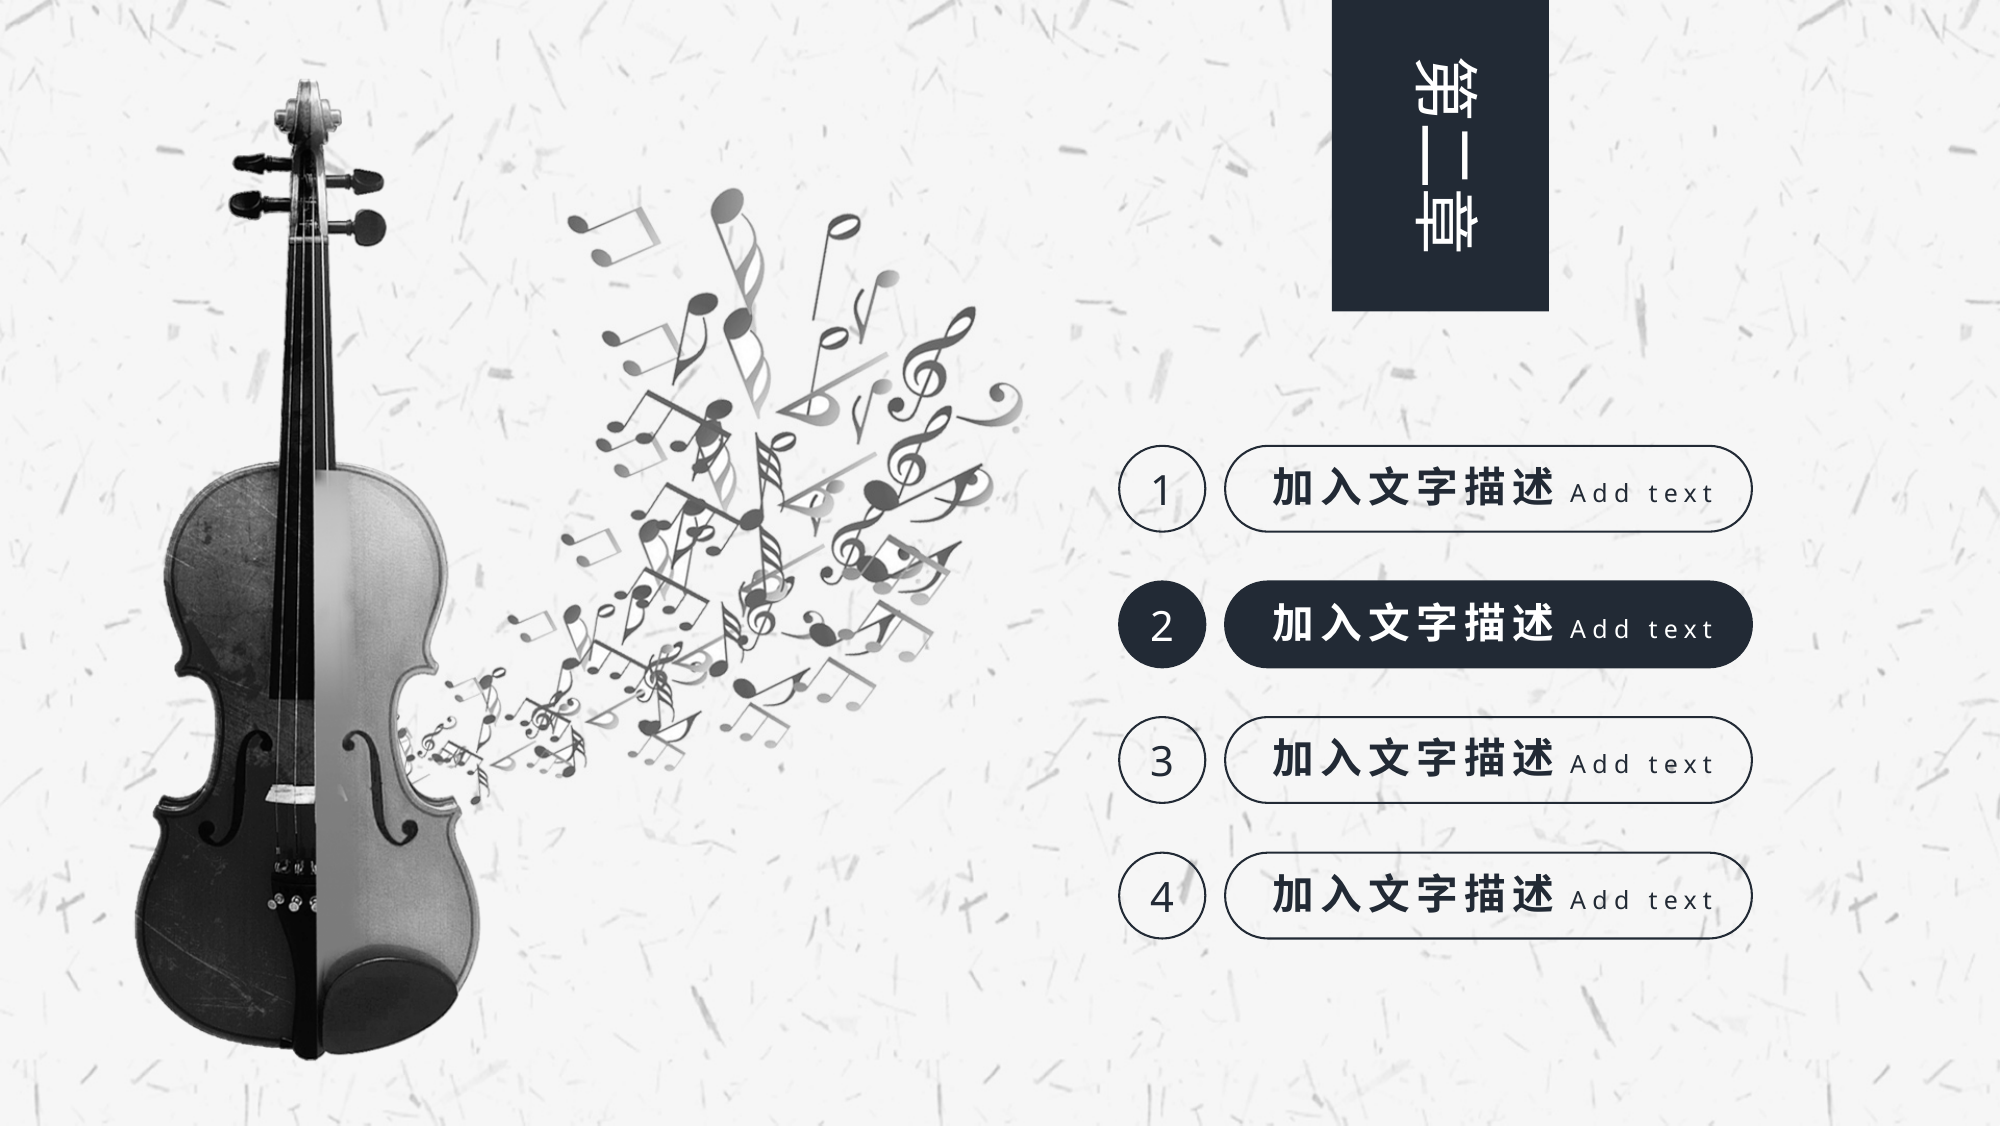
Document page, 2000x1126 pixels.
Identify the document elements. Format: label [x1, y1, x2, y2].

text_box [1119, 852, 1752, 939]
picture [0, 0, 2000, 1126]
text_box [1119, 581, 1752, 668]
text_box [1331, 0, 1549, 312]
text_box [1119, 717, 1752, 803]
text_box [1119, 445, 1752, 532]
